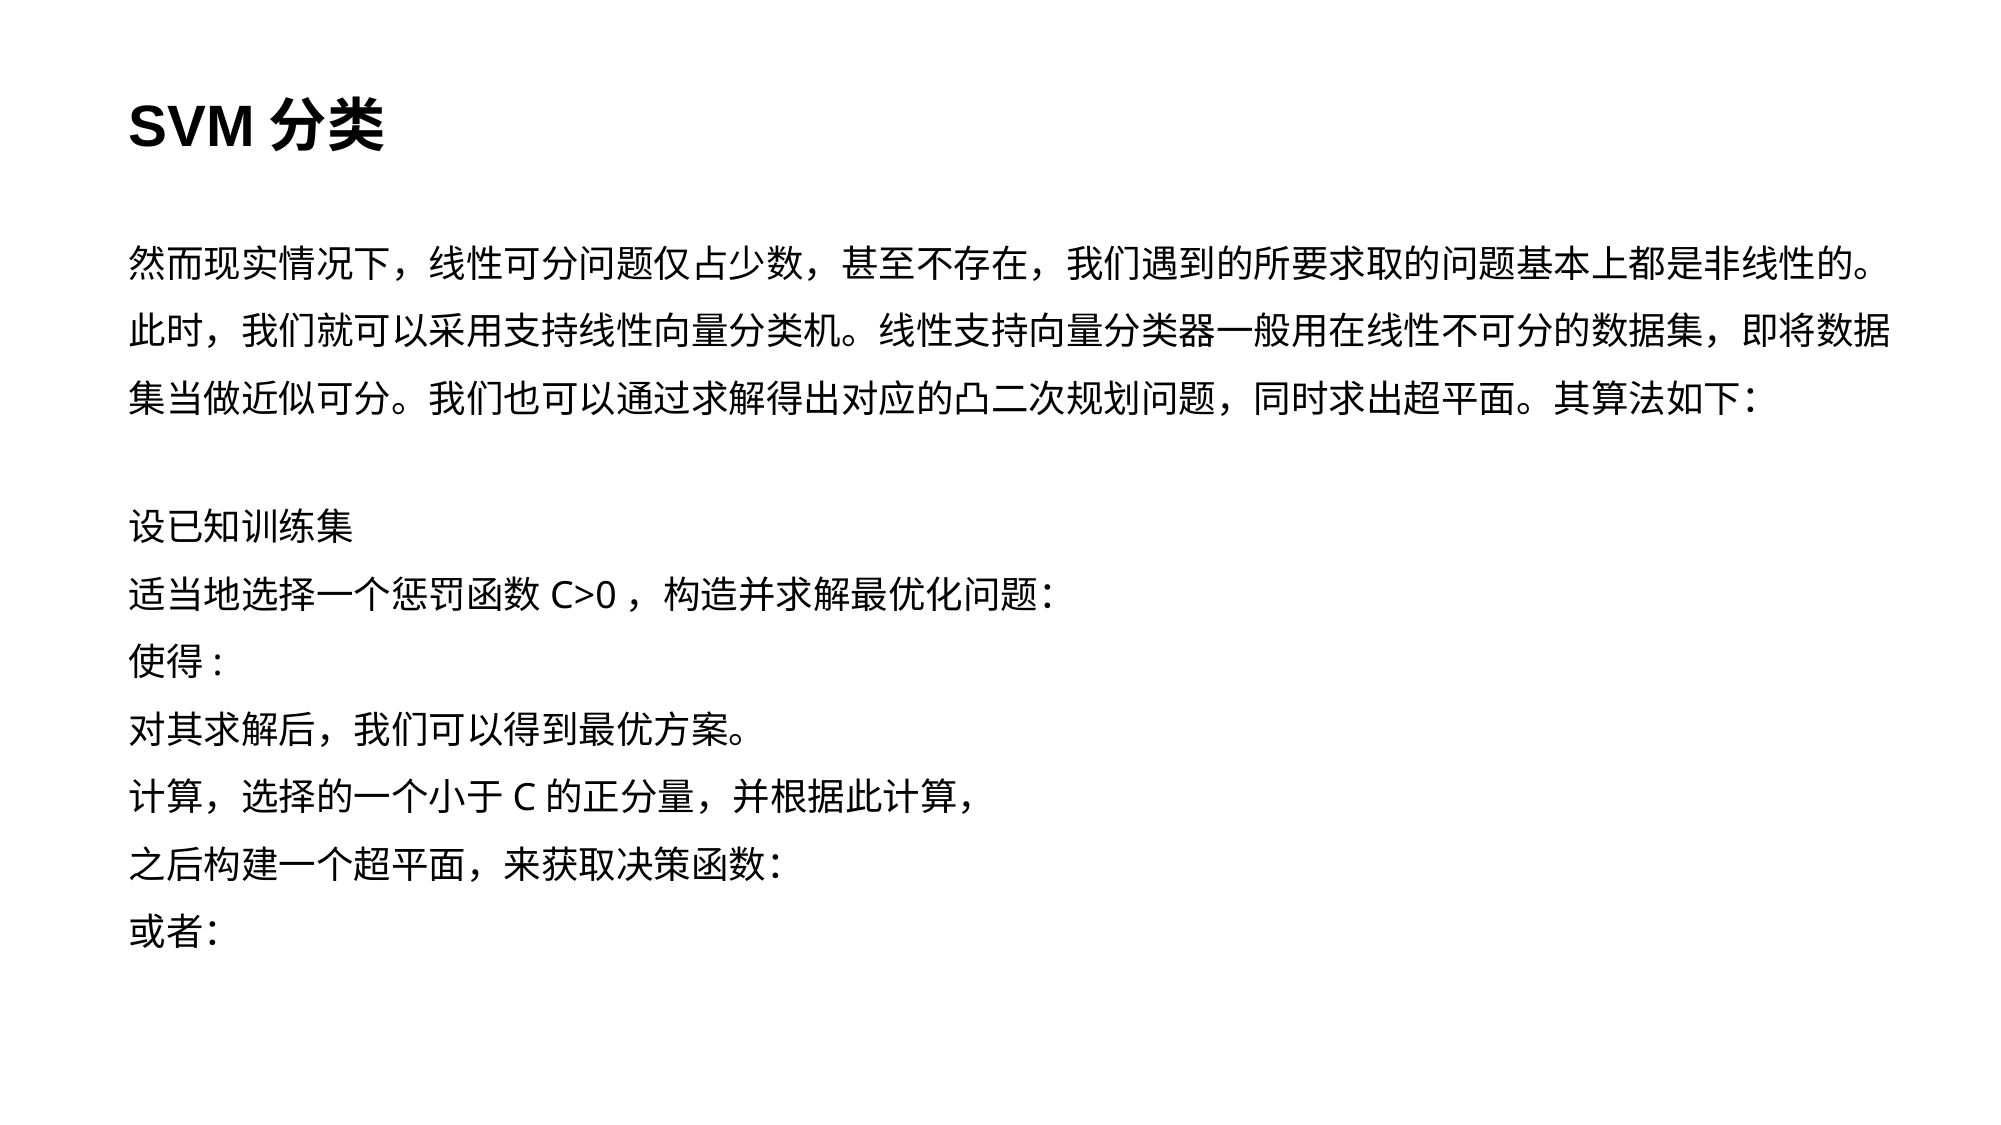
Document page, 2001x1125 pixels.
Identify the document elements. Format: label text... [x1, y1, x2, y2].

text_box 然而现实情况下，线性可分问题仅占少数，甚至不存在，我们遇到的所要求取的问题基本上都是非线性的。此时，我们就可以采用支持线性向量分类机。线性支持向量分类器一般用在线性不可分的数据集，即将数据集当做近似可分。我们也可以通过求解得出对应的凸二次规划问题，同时求出超平面。其算法如下： [114, 210, 1934, 428]
title SVM分类 [114, 12, 1886, 167]
